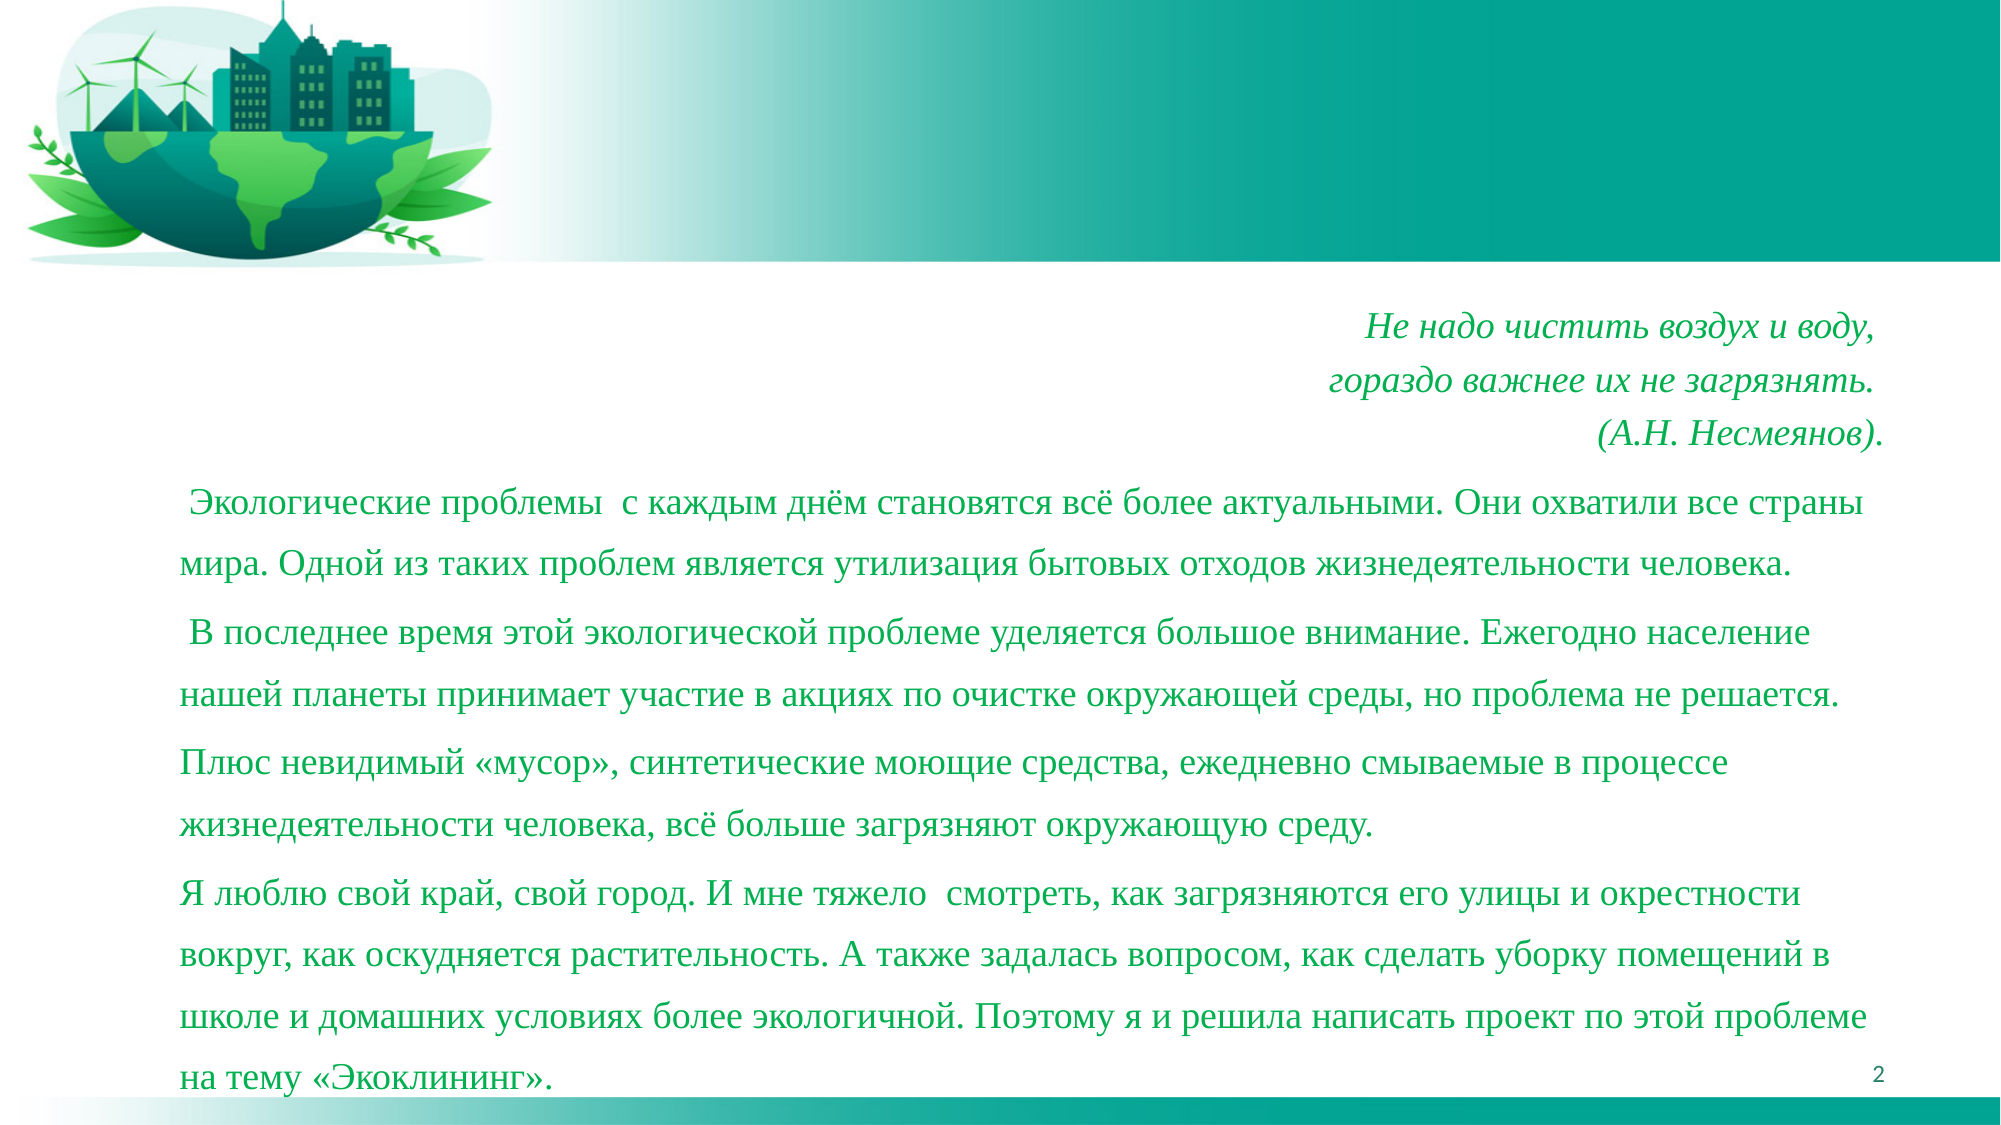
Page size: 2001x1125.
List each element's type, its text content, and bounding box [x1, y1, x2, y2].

picture [0, 0, 2001, 1125]
list Не надо чистить воздух и воду, гораздо важнее их не загрязнять. (А.Н. Несмеянов). Экологические проблемы с каждым днём становятся всё более актуальными. Они охватили все страны мира. Одной из таких проблем является утилизация бытовых отходов жизнедеятельности человека. В последнее время этой экологической проблеме уделяется большое внимание. Ежегодно население нашей планеты принимает участие в акциях по очистке окружающей среды, но проблема не решается. Плюс невидимый «мусор», синтетические моющие средства, ежедневно смываемые в процессе жизнедеятельности человека, всё больше загрязняют окружающую среду. Я люблю свой край, свой город. И мне тяжело смотреть, как загрязняются его улицы и окрестности вокруг, как оскудняется растительность. А также задалась вопросом, как сделать уборку помещений в школе и домашних условиях более экологичной. Поэтому я и решила написать проект по этой проблеме на тему «Экоклининг». [164, 293, 1900, 1125]
